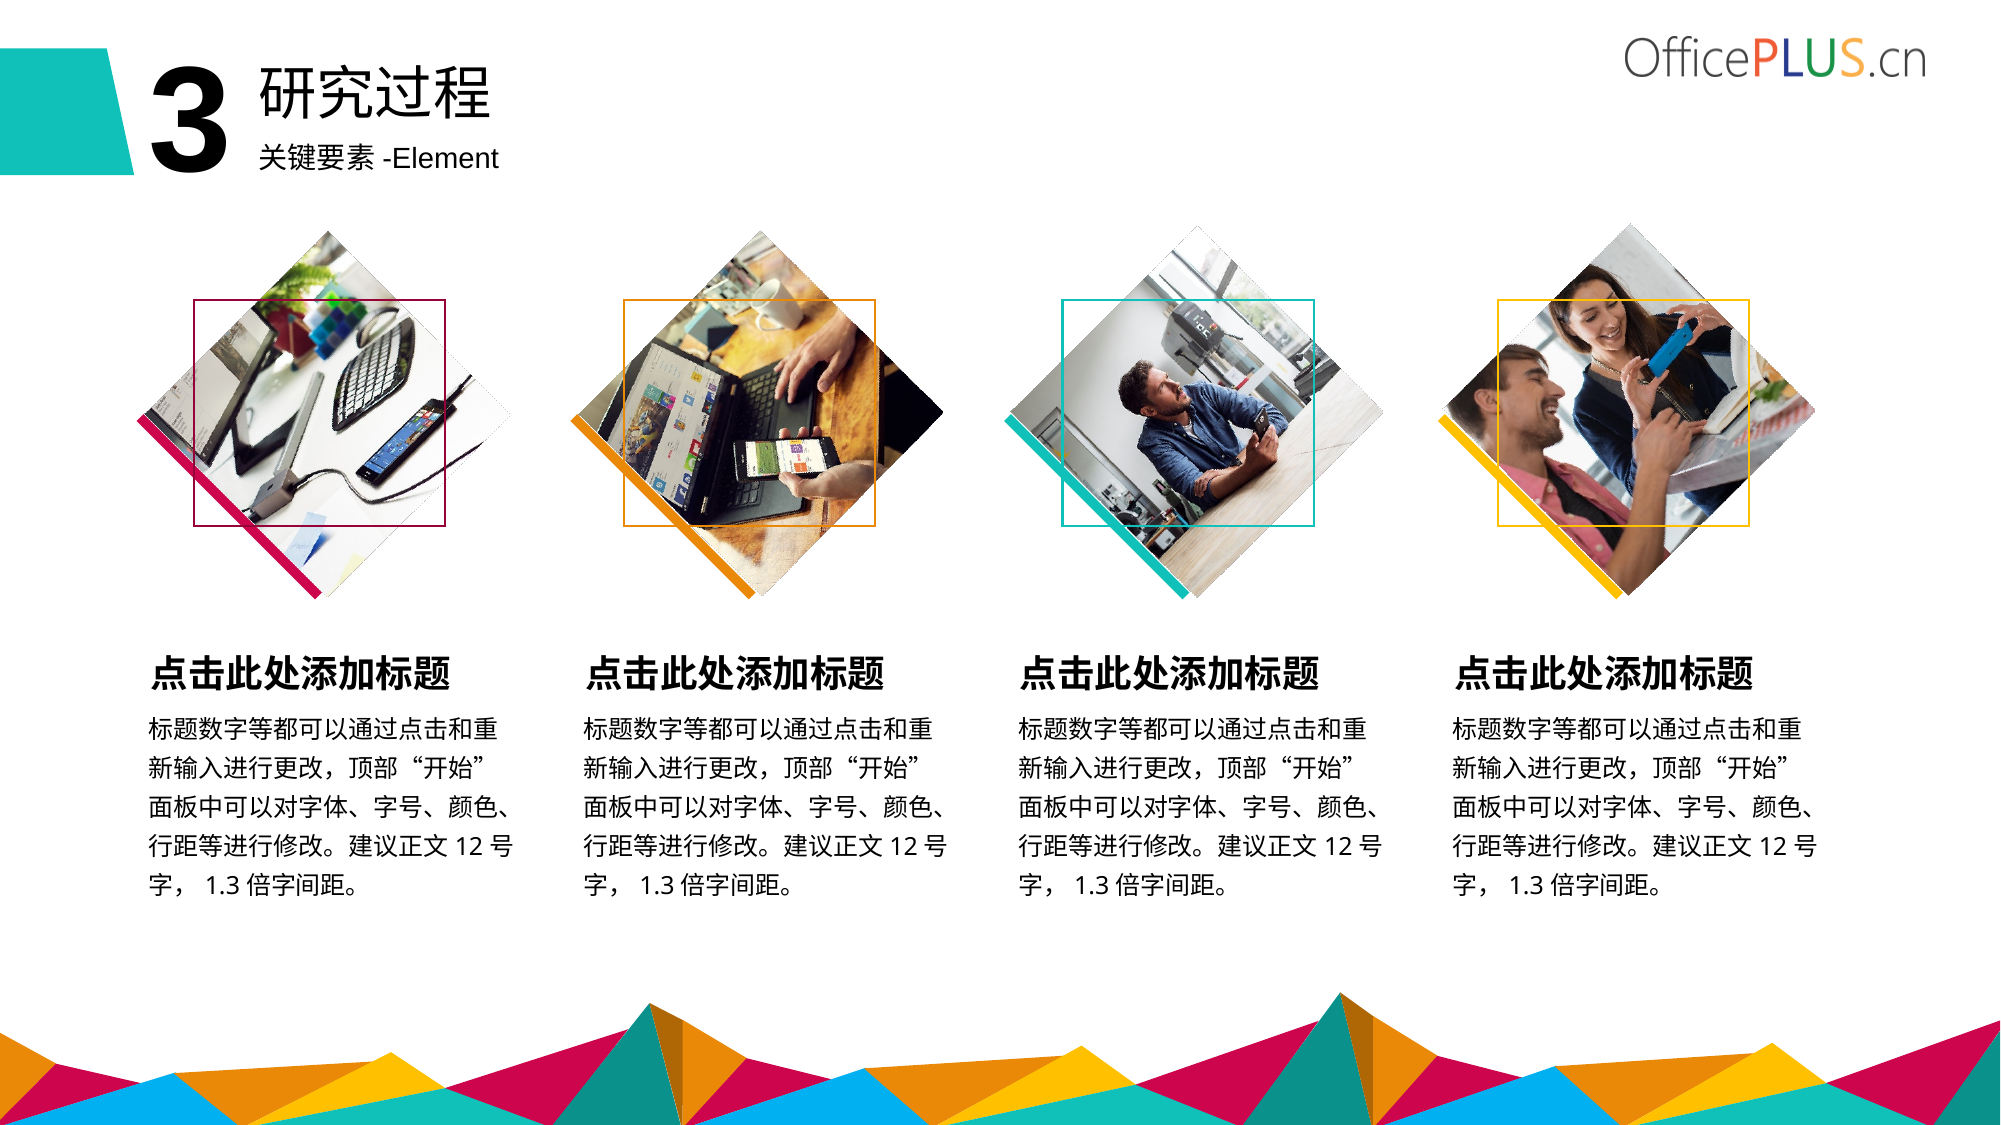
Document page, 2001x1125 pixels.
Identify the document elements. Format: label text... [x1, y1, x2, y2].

picture [145, 367, 193, 461]
text_box [193, 299, 198, 527]
text_box 关键要素-Element [243, 132, 691, 183]
text_box 研究过程 [243, 48, 513, 132]
text_box [1436, 412, 1496, 481]
picture [1010, 362, 1061, 461]
text_box 3 [134, 13, 353, 209]
text_box [1557, 542, 1625, 601]
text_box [1437, 628, 1840, 910]
text_box [569, 412, 623, 475]
picture [1443, 224, 1815, 595]
picture [1624, 36, 1925, 77]
picture [1065, 225, 1383, 597]
text_box [1061, 299, 1065, 527]
picture [631, 230, 943, 596]
text_box [1002, 412, 1061, 480]
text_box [134, 628, 536, 910]
picture [198, 231, 510, 597]
text_box [691, 543, 758, 601]
text_box [0, 47, 134, 177]
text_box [1003, 628, 1405, 910]
text_box [135, 412, 193, 479]
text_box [568, 628, 971, 910]
text_box [623, 299, 631, 527]
picture [579, 370, 623, 457]
text_box [1125, 544, 1191, 601]
text_box [258, 544, 324, 601]
